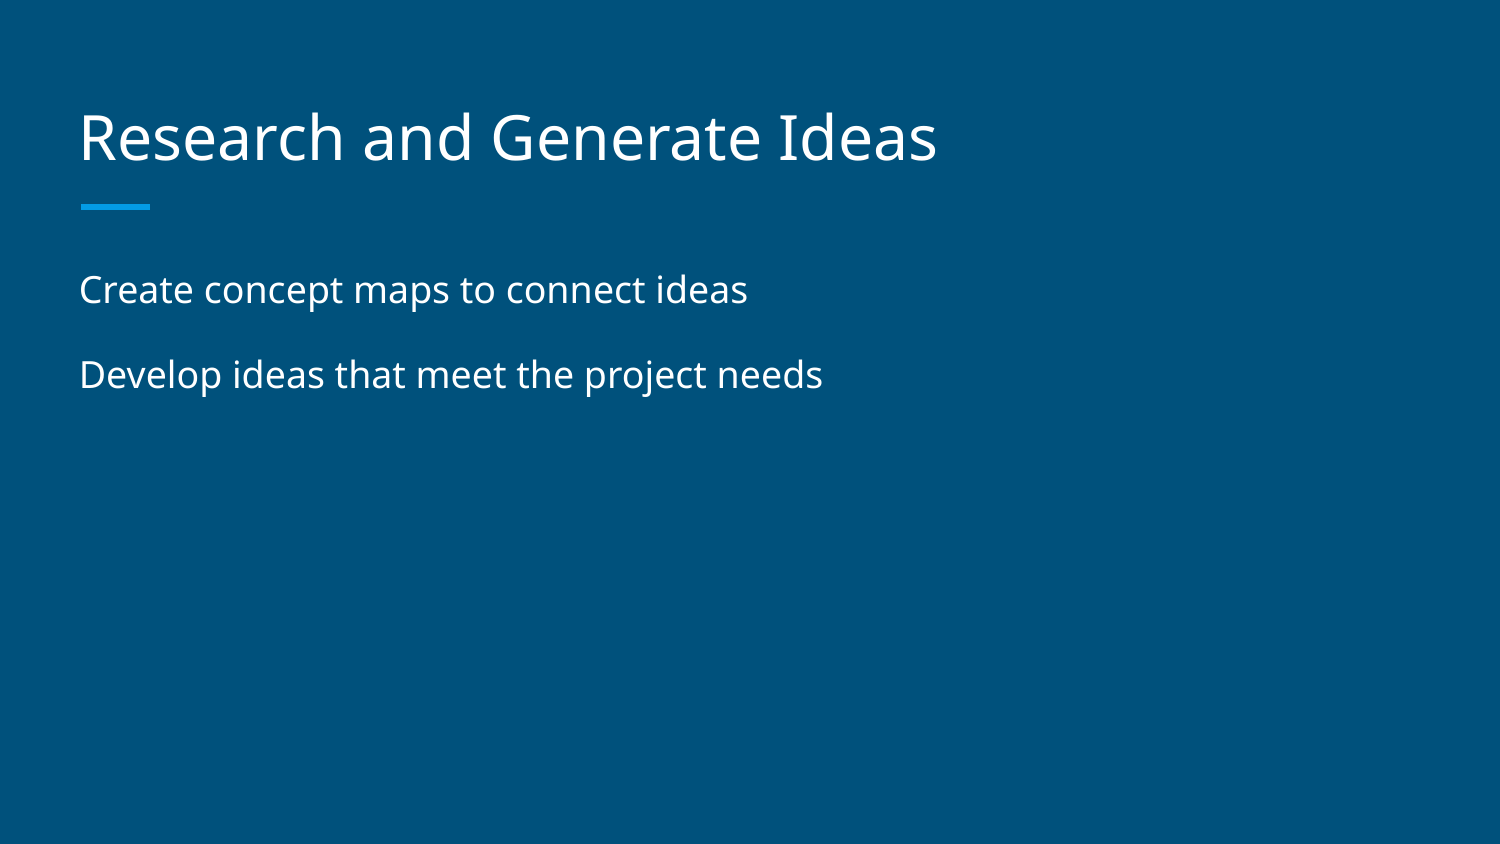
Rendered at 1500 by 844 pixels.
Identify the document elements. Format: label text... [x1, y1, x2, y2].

title Research and Generate Ideas [63, 75, 1437, 188]
list Create concept maps to connect ideas Develop ideas that meet the project needs [63, 244, 1437, 750]
